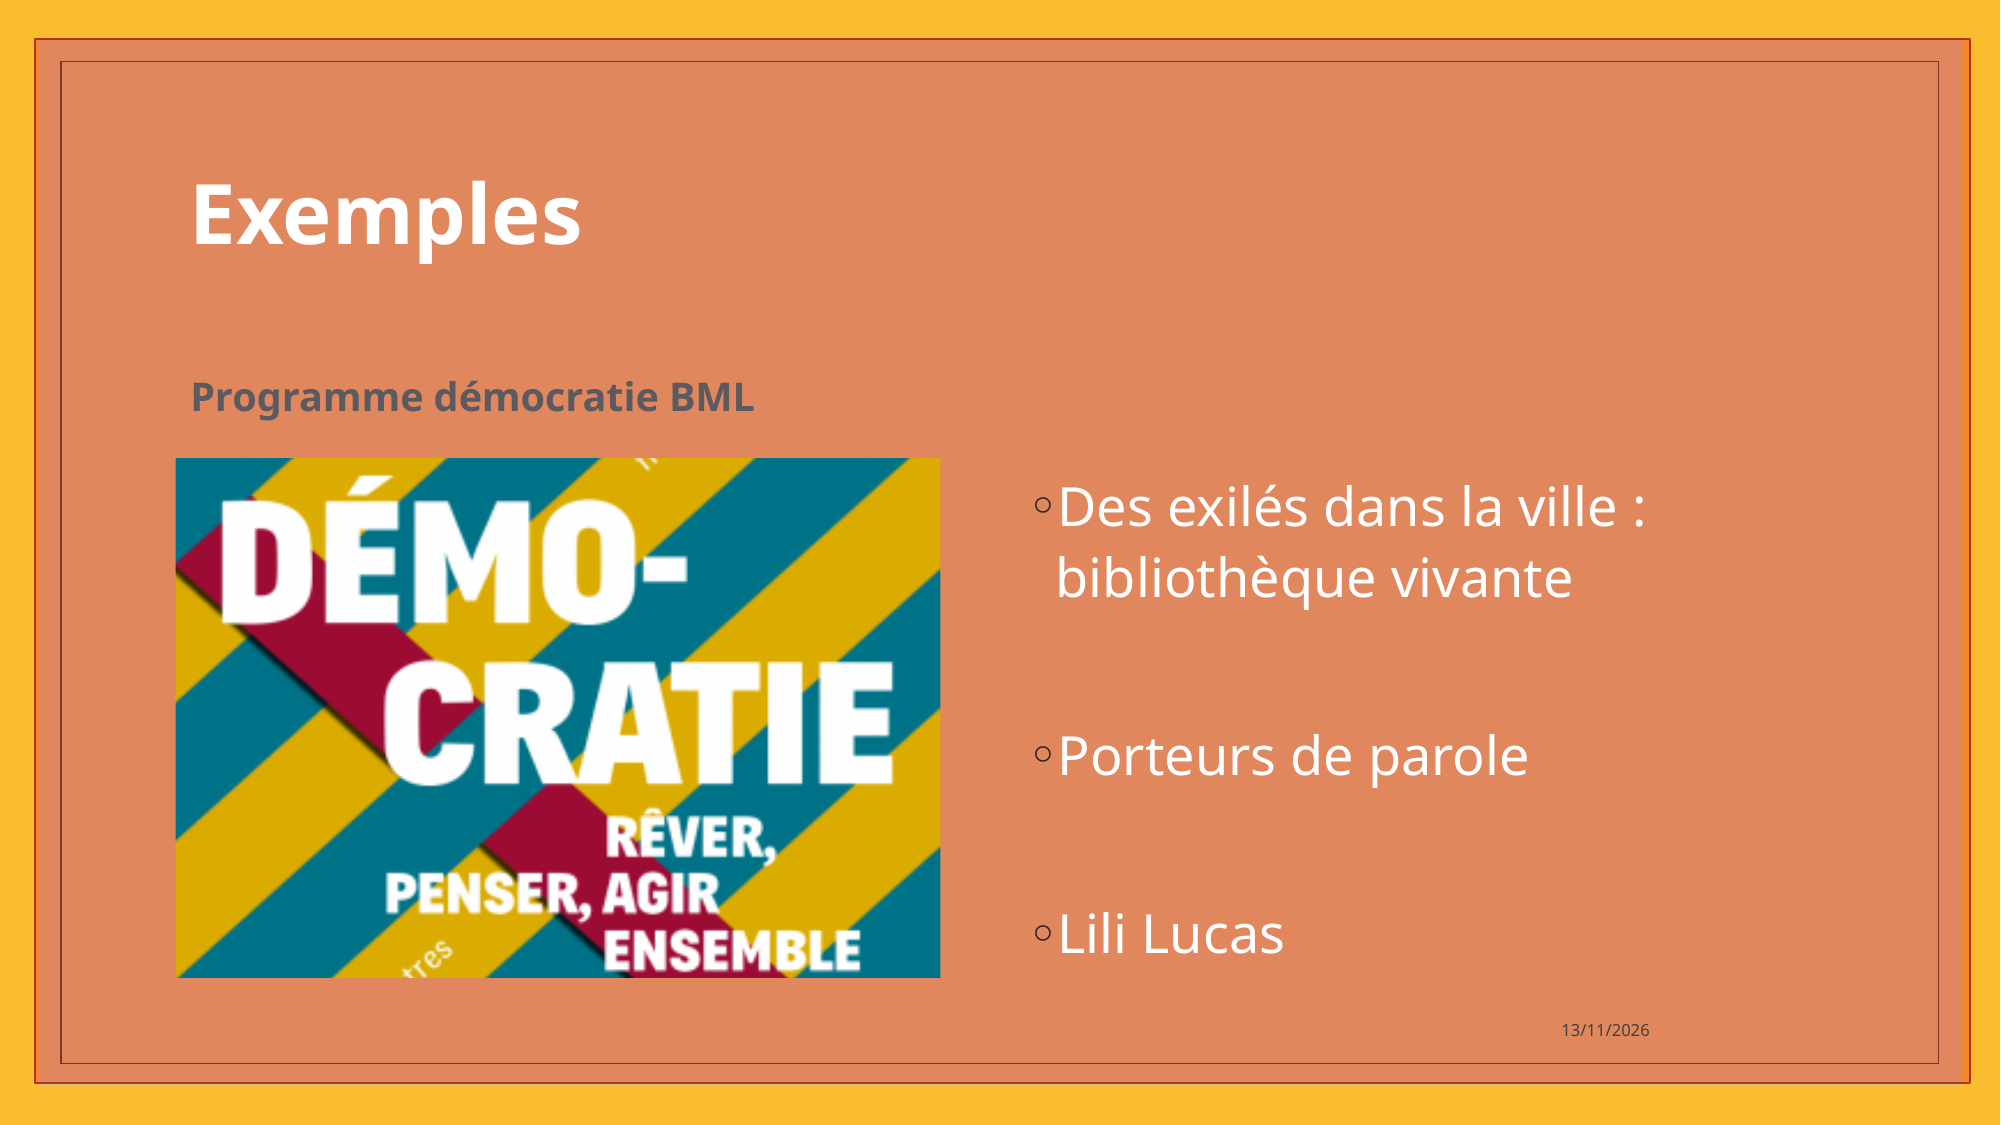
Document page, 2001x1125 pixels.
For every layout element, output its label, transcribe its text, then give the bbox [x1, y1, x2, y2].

text_box [34, 38, 1971, 1084]
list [175, 457, 941, 977]
title Exemples [174, 105, 1825, 331]
list Des exilés dans la ville : bibliothèque vivante Porteurs de parole Lili Lucas [1012, 458, 1902, 978]
list Programme démocratie BML [175, 340, 941, 446]
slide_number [1190, 990, 1665, 1050]
